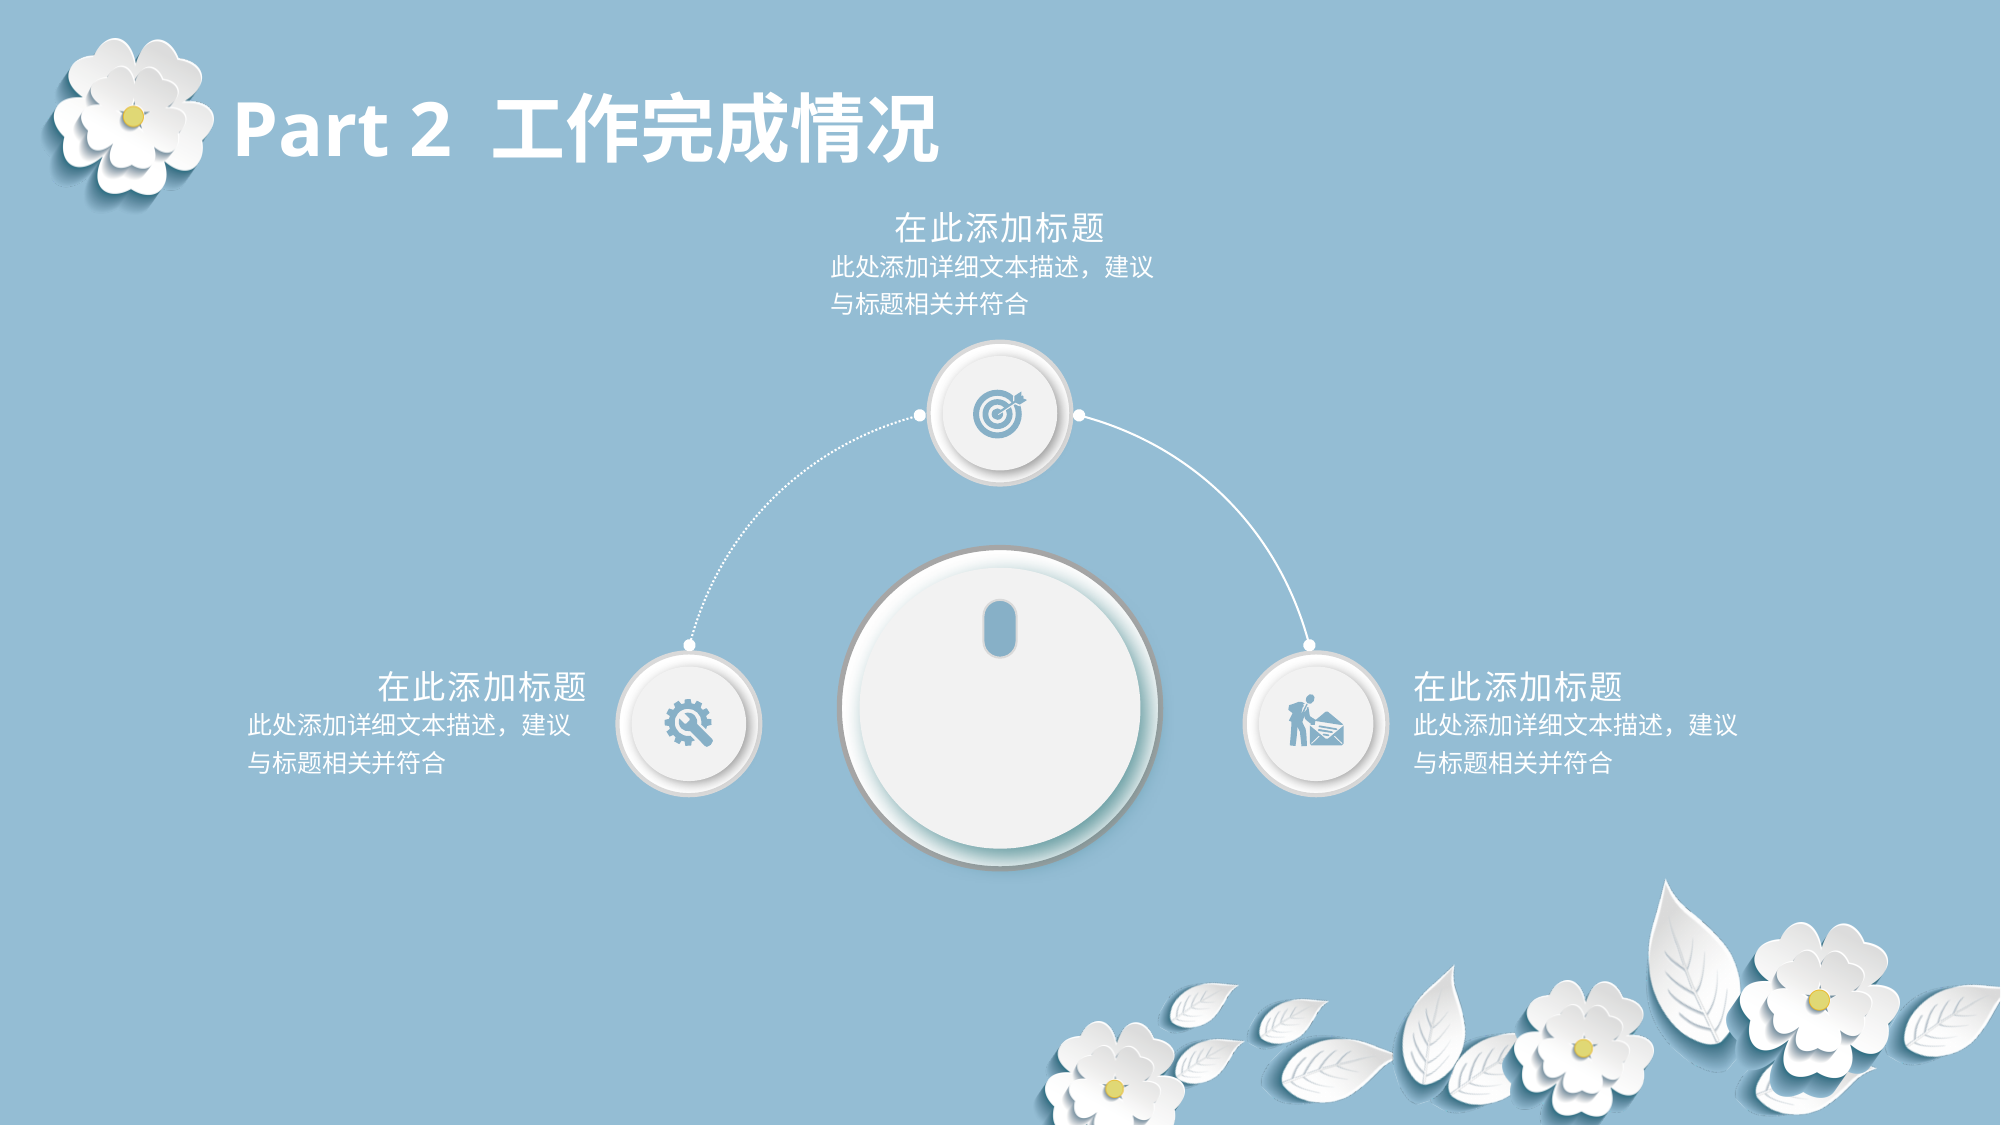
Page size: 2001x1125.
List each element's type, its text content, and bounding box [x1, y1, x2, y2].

picture [1244, 879, 2001, 1125]
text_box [216, 658, 602, 786]
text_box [664, 699, 714, 747]
picture [1033, 958, 1244, 1125]
picture [40, 38, 214, 215]
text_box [617, 652, 761, 796]
text_box [1073, 409, 1316, 652]
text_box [1244, 652, 1388, 796]
text_box Part 2 工作完成情况 [216, 74, 955, 179]
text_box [1398, 658, 1785, 786]
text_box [928, 341, 1072, 485]
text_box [807, 200, 1193, 328]
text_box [839, 547, 1161, 869]
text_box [1288, 693, 1344, 747]
text_box [683, 409, 926, 652]
